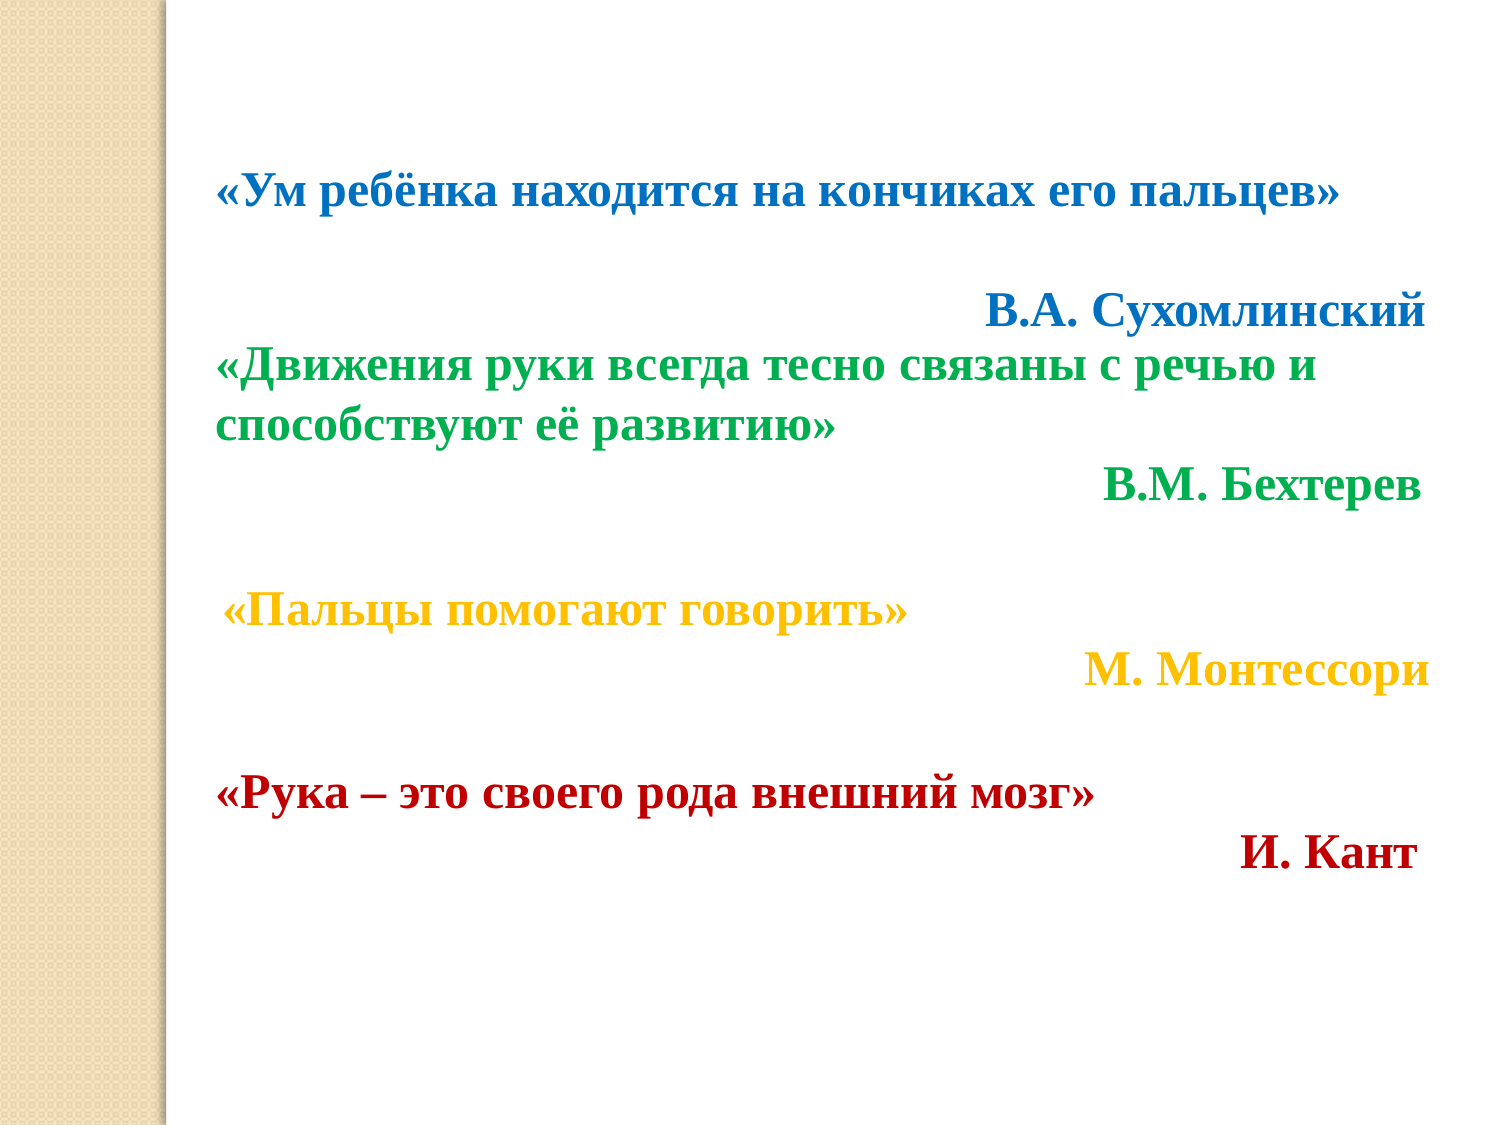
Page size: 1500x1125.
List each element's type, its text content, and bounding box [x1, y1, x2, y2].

text_box «Рука – это своего рода внешний мозг» И. Кант [201, 751, 1442, 887]
text_box «Движения руки всегда тесно связаны с речью и способствуют её развитию» В.М. Бехтерев [201, 323, 1442, 519]
text_box «Ум ребёнка находится на кончиках его пальцев» В.А. Сухомлинский [201, 148, 1442, 323]
text_box «Пальцы помогают говорить» М. Монтессори [207, 568, 1448, 703]
